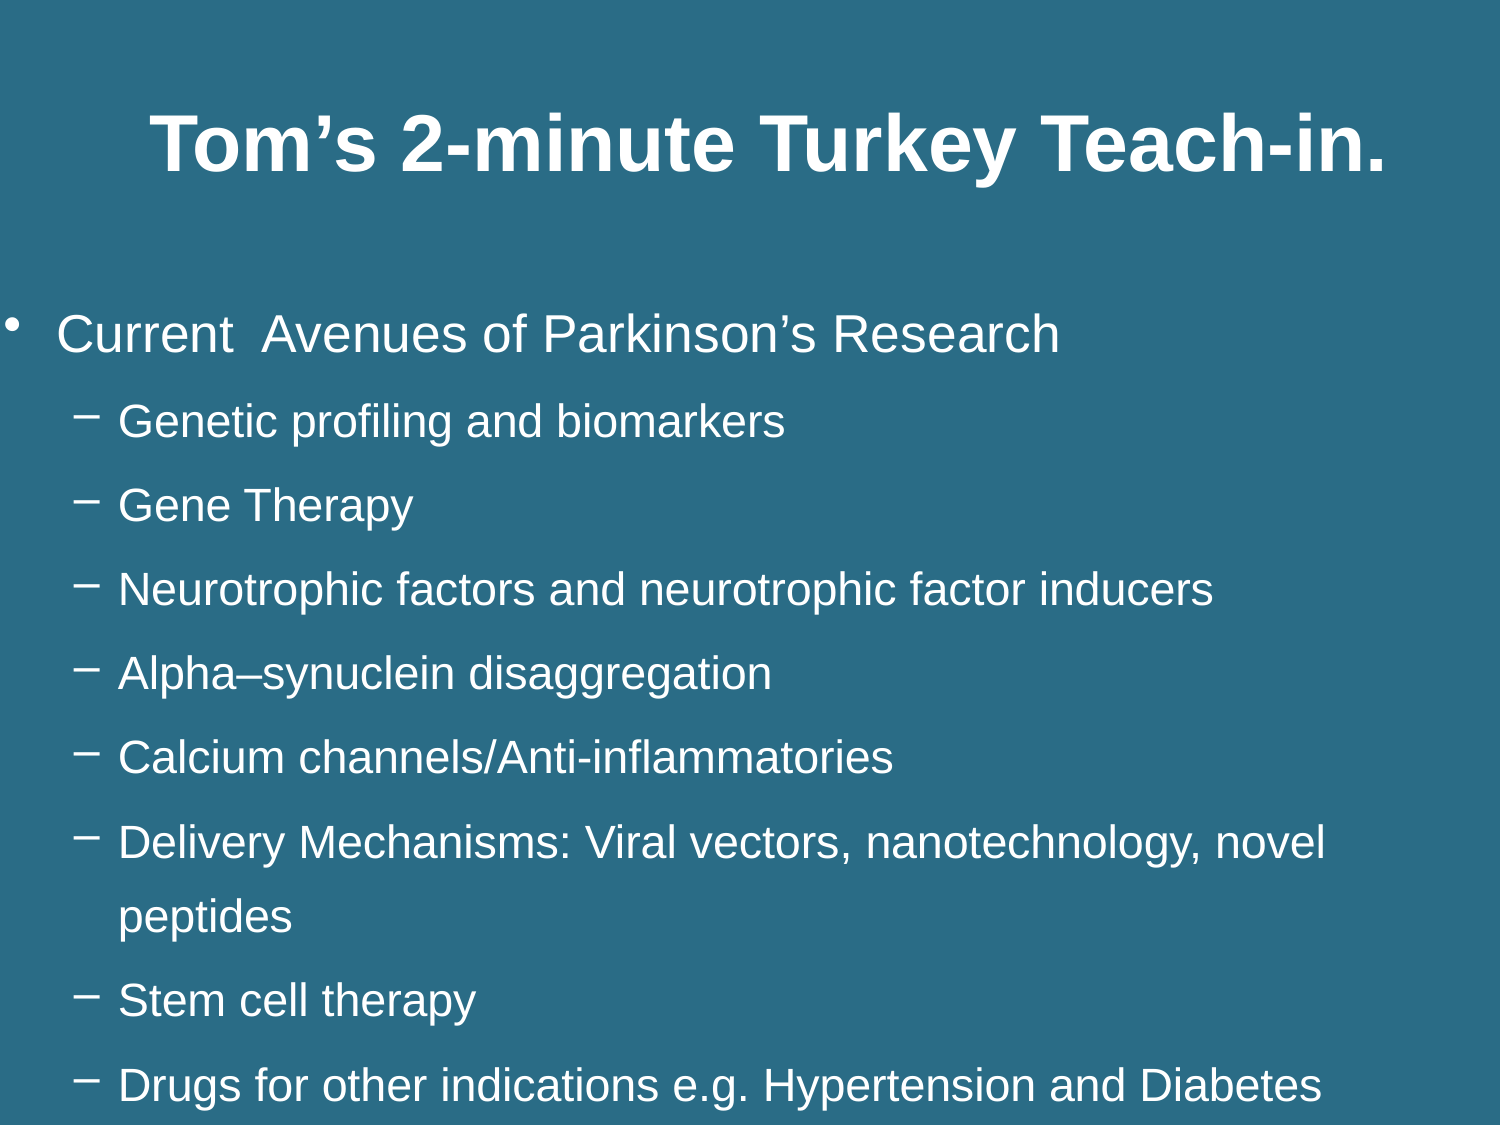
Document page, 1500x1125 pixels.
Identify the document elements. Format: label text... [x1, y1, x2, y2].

list Current Avenues of Parkinson’s Research Genetic profiling and biomarkers Gene Therapy Neurotrophic factors and neurotrophic factor inducers Alpha–synuclein disaggregation Calcium channels/Anti-inflammatories Delivery Mechanisms: Viral vectors, nanotechnology, novel peptides Stem cell therapy Drugs for other indications e.g. Hypertension and Diabetes [0, 269, 1489, 1125]
title Tom’s 2-minute Turkey Teach-in. [74, 44, 1466, 233]
